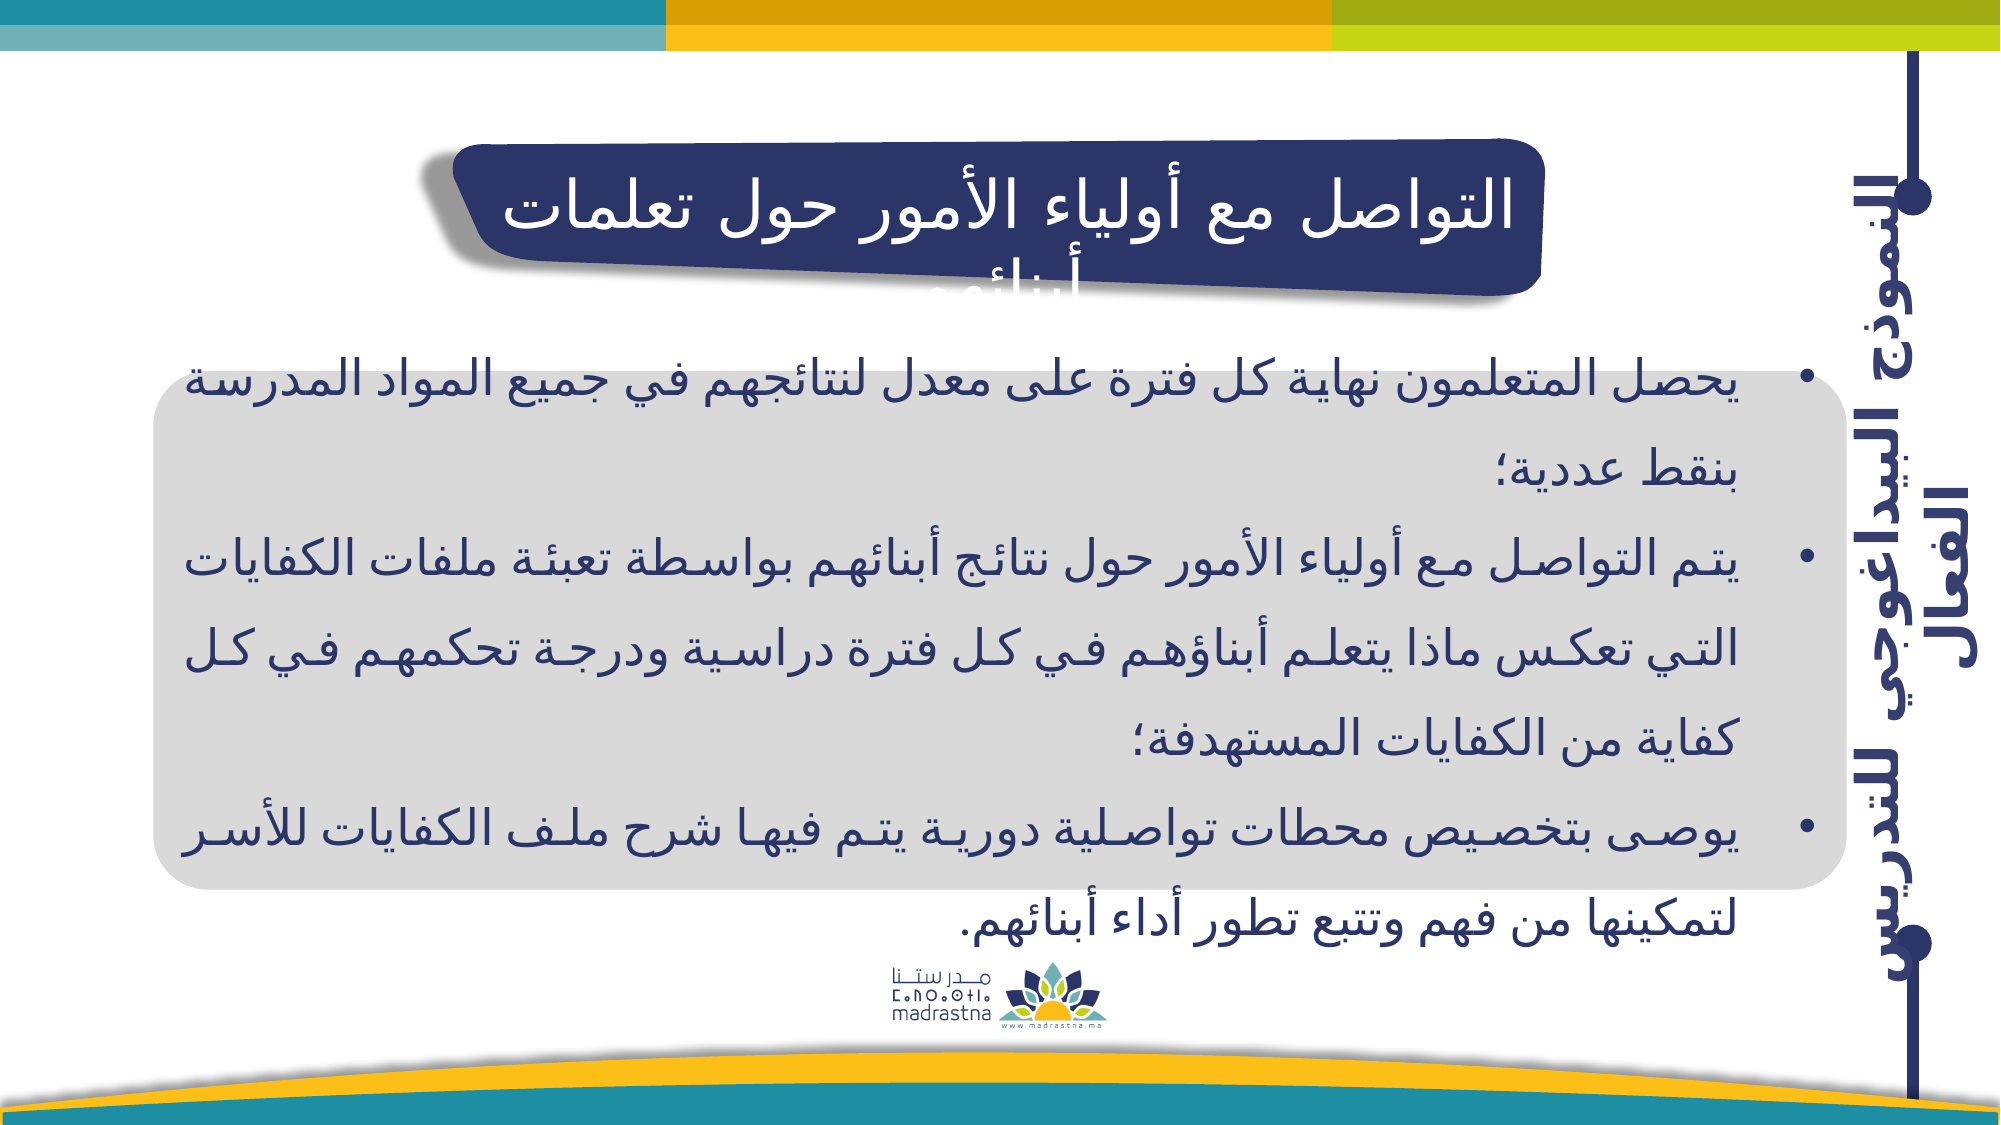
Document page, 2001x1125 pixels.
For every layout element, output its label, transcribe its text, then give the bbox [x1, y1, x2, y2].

picture [893, 962, 1107, 1028]
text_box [1894, 52, 1931, 215]
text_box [452, 100, 1548, 296]
text_box يحصل المتعلمون نهاية كل فترة على معدل لنتائجهم في جميع المواد المدرسة بنقط عددية؛ يتم التواصل مع أولياء الأمور حول نتائج أبنائهم بواسطة تعبئة ملفات الكفايات التي تعكس ماذا يتعلم أبناؤهم في كل فترة دراسية ودرجة تحكمهم في كل كفاية من الكفايات المستهدفة؛ يوصى بتخصيص محطات تواصلية دورية يتم فيها شرح ملف الكفايات للأسر لتمكينها من فهم وتتبع تطور أداء أبنائهم. [152, 370, 1848, 891]
text_box النموذج البيداغوجي للتدريس الفعال [1832, 136, 1988, 1021]
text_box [1894, 925, 1931, 1052]
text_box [0, 0, 2000, 52]
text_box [0, 1052, 2000, 1125]
